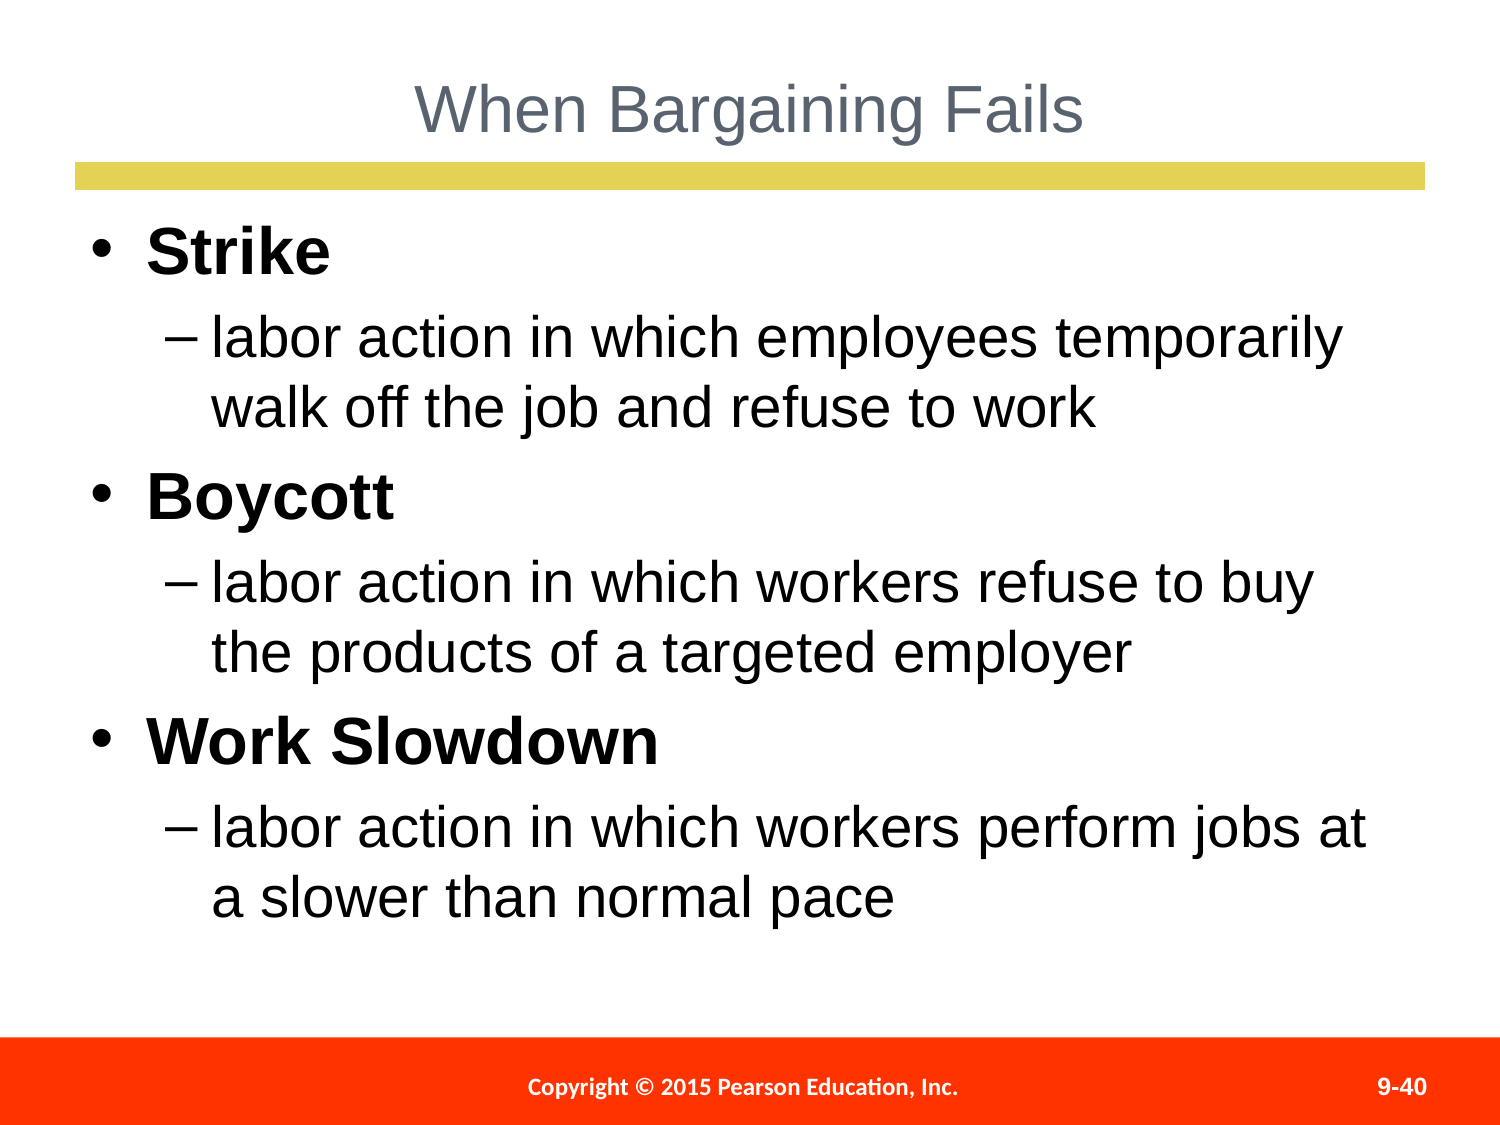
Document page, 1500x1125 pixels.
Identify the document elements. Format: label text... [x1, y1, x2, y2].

title When Bargaining Fails [74, 12, 1426, 199]
list Strike labor action in which employees temporarily walk off the job and refuse to work Boycott labor action in which workers refuse to buy the products of a targeted employer Work Slowdown labor action in which workers perform jobs at a slower than normal pace [74, 199, 1426, 1006]
